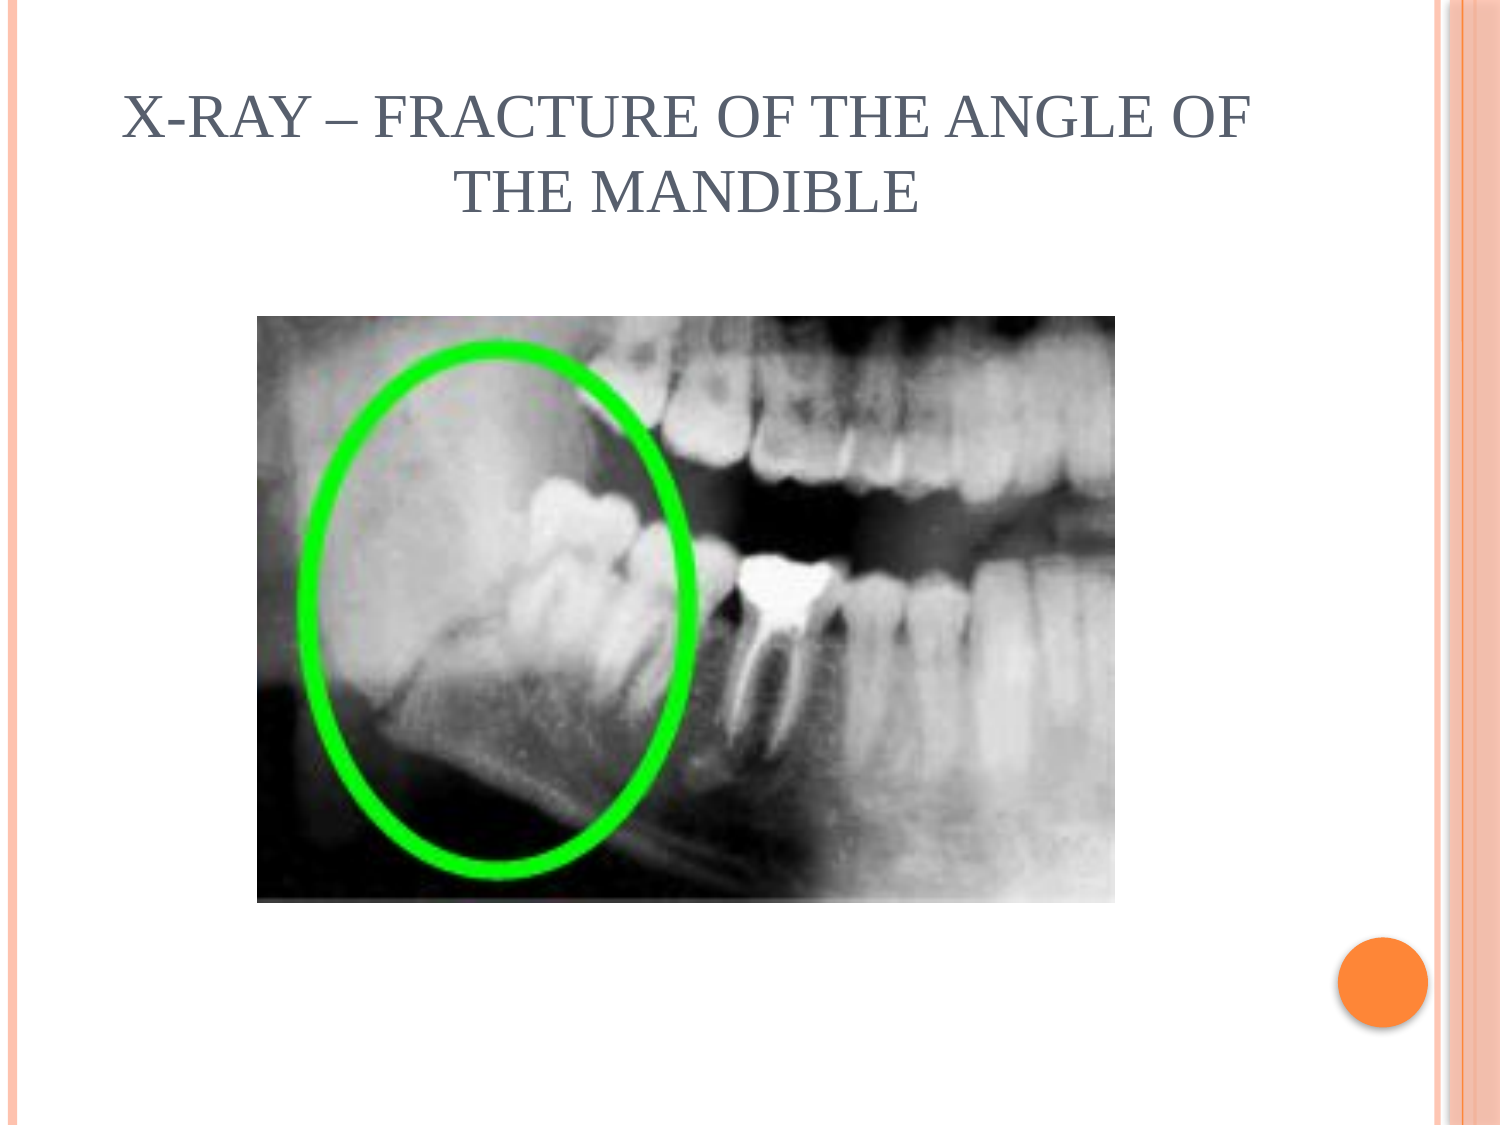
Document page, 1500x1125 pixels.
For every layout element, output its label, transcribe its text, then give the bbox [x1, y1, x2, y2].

title X-ray – fracture of the angle of the mandible [75, 45, 1300, 233]
picture [257, 315, 1115, 903]
